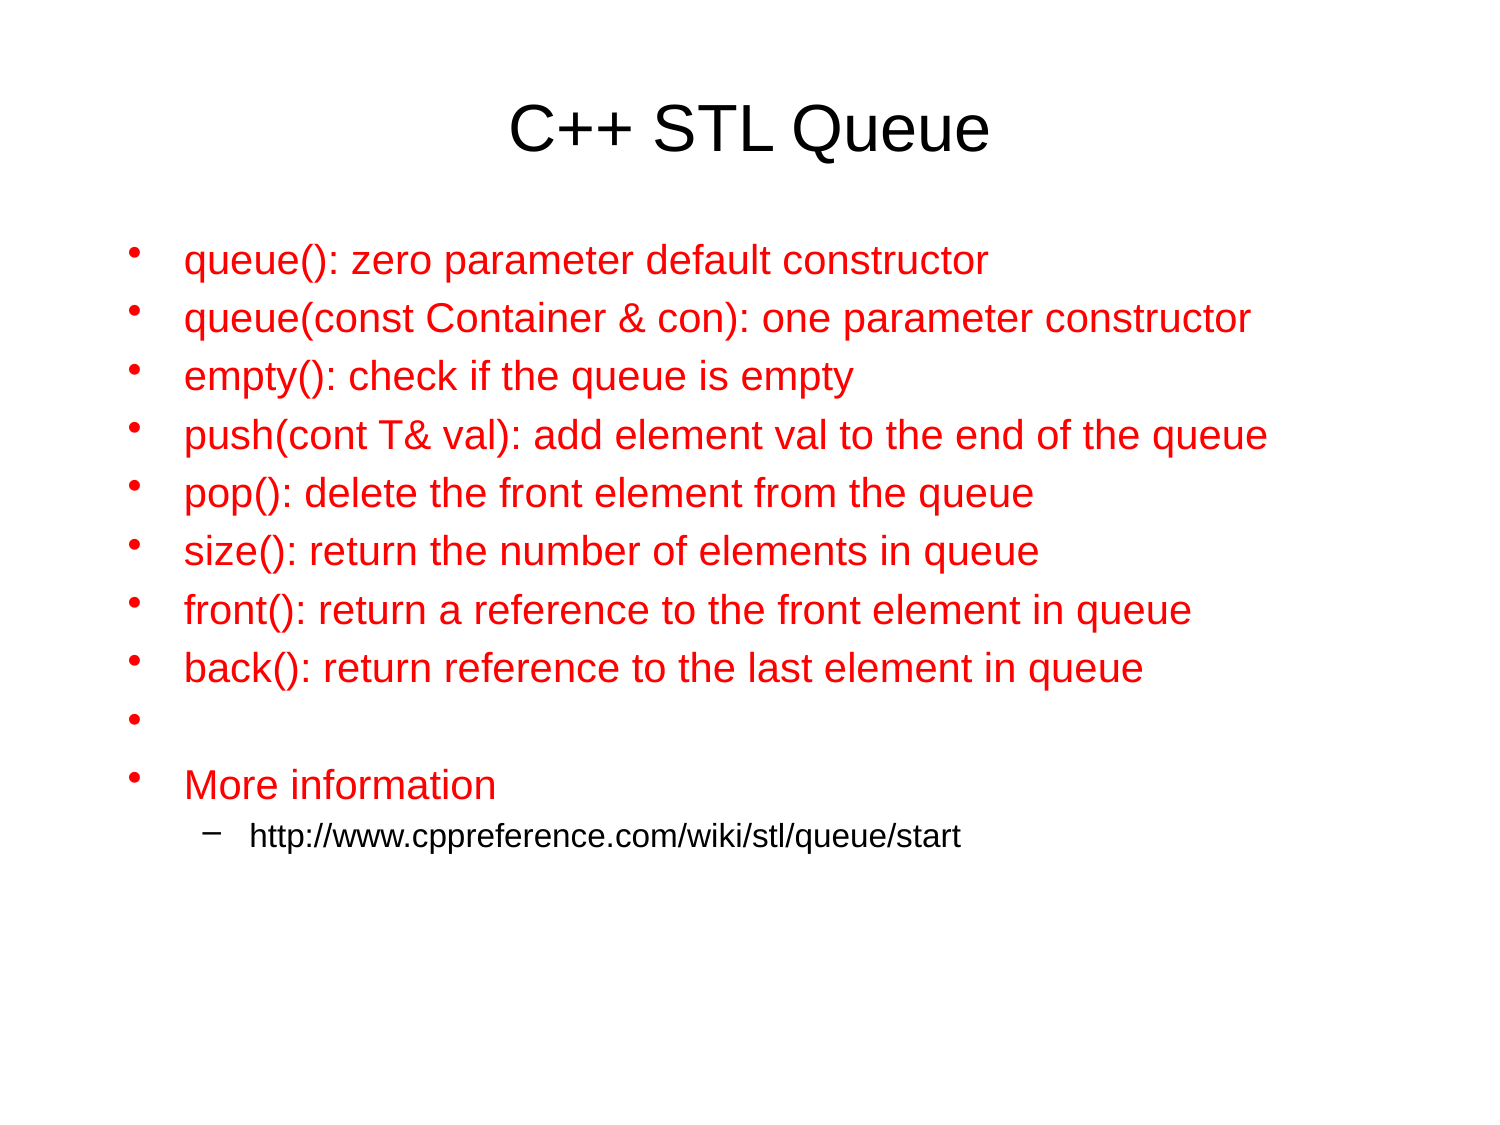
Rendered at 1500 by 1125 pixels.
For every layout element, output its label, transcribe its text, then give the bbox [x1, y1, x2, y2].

title C++ STL Queue [112, 62, 1388, 188]
list queue(): zero parameter default constructor queue(const Container & con): one parameter constructor empty(): check if the queue is empty push(cont T& val): add element val to the end of the queue pop(): delete the front element from the queue size(): return the number of elements in queue front(): return a reference to the front element in queue back(): return reference to the last element in queue More information http://www.cppreference.com/wiki/stl/queue/start [112, 224, 1388, 1001]
